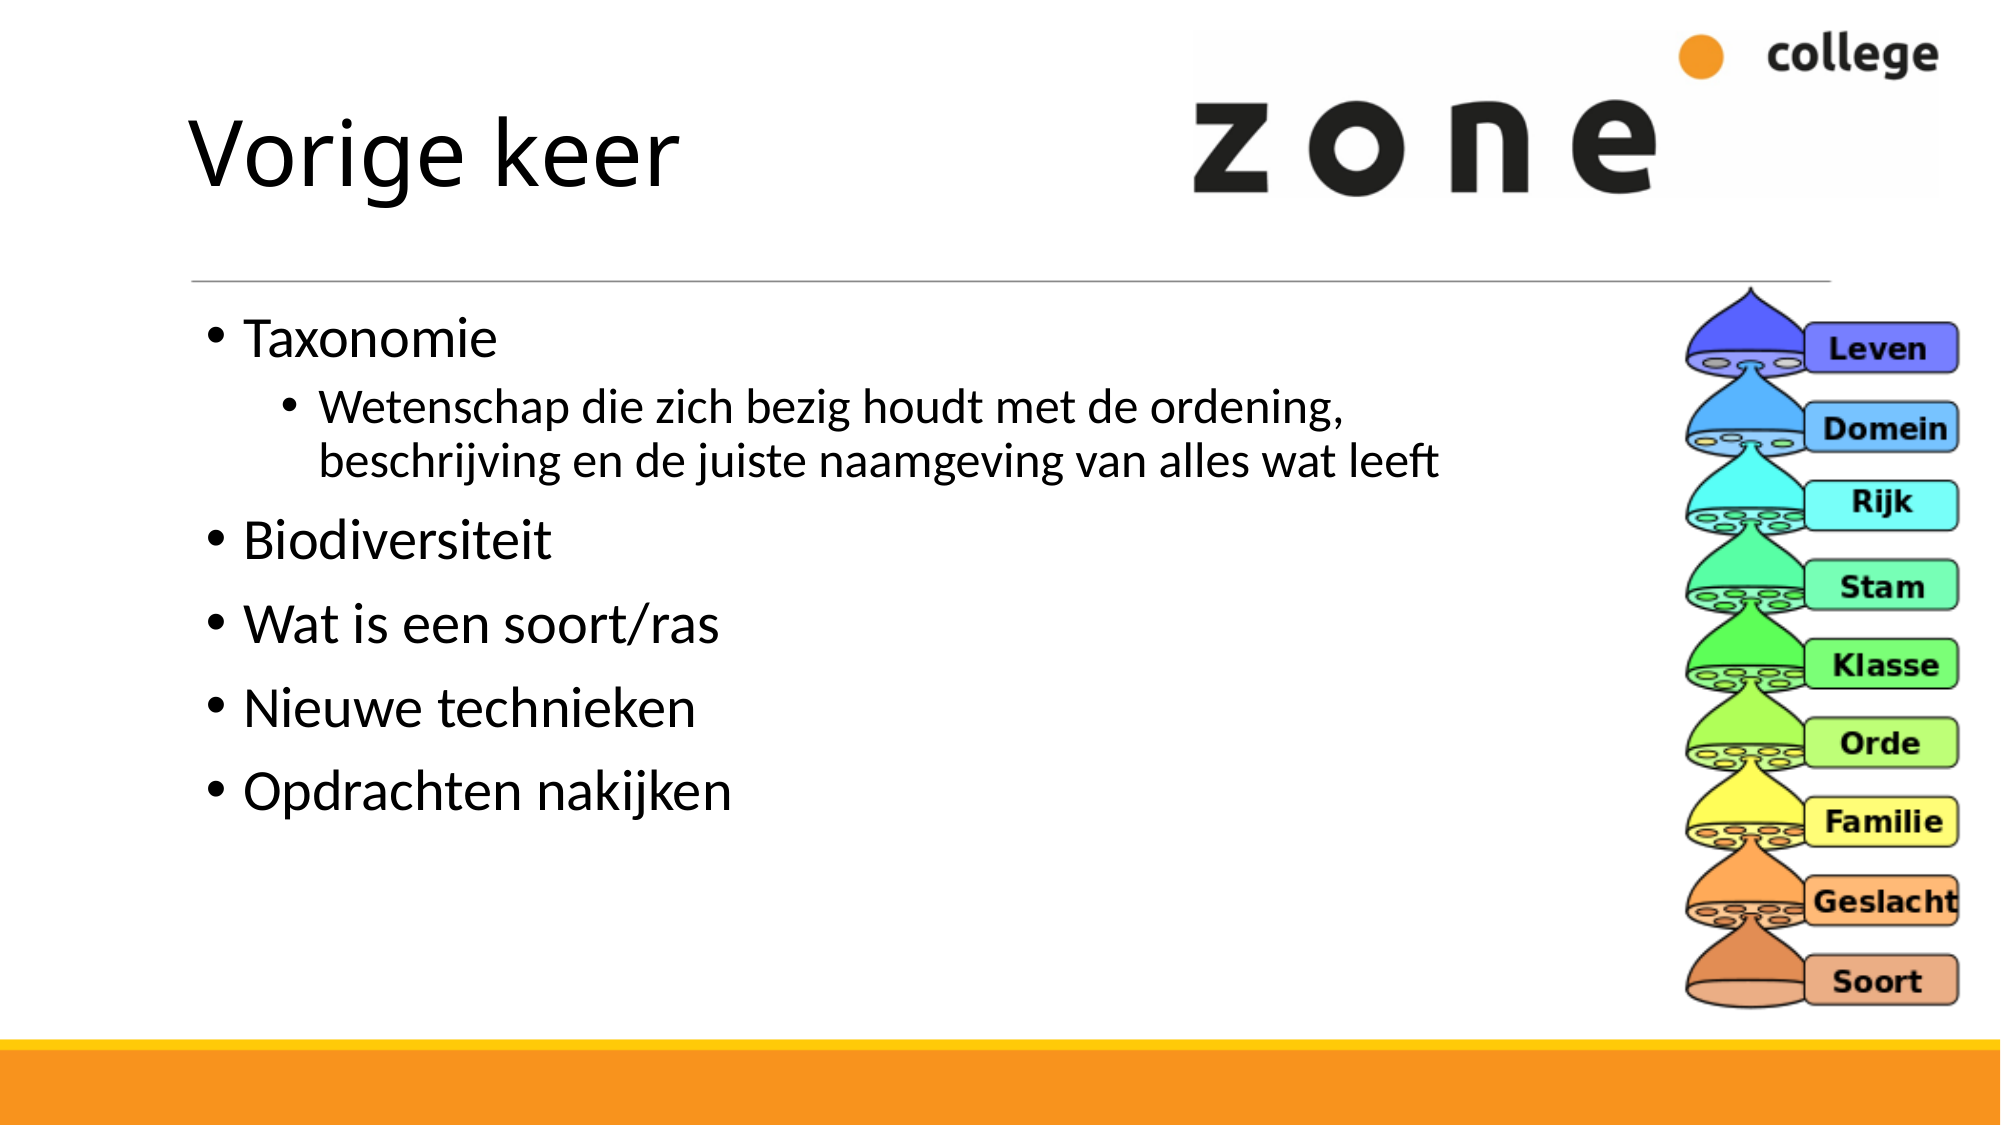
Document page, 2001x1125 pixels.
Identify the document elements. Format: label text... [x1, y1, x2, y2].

picture [0, 0, 2001, 1125]
list Taxonomie Wetenschap die zich bezig houdt met de ordening, beschrijving en de juiste naamgeving van alles wat leeft Biodiversiteit Wat is een soort/ras Nieuwe technieken Opdrachten nakijken [190, 299, 1475, 1014]
title Vorige keer [173, 48, 1899, 266]
